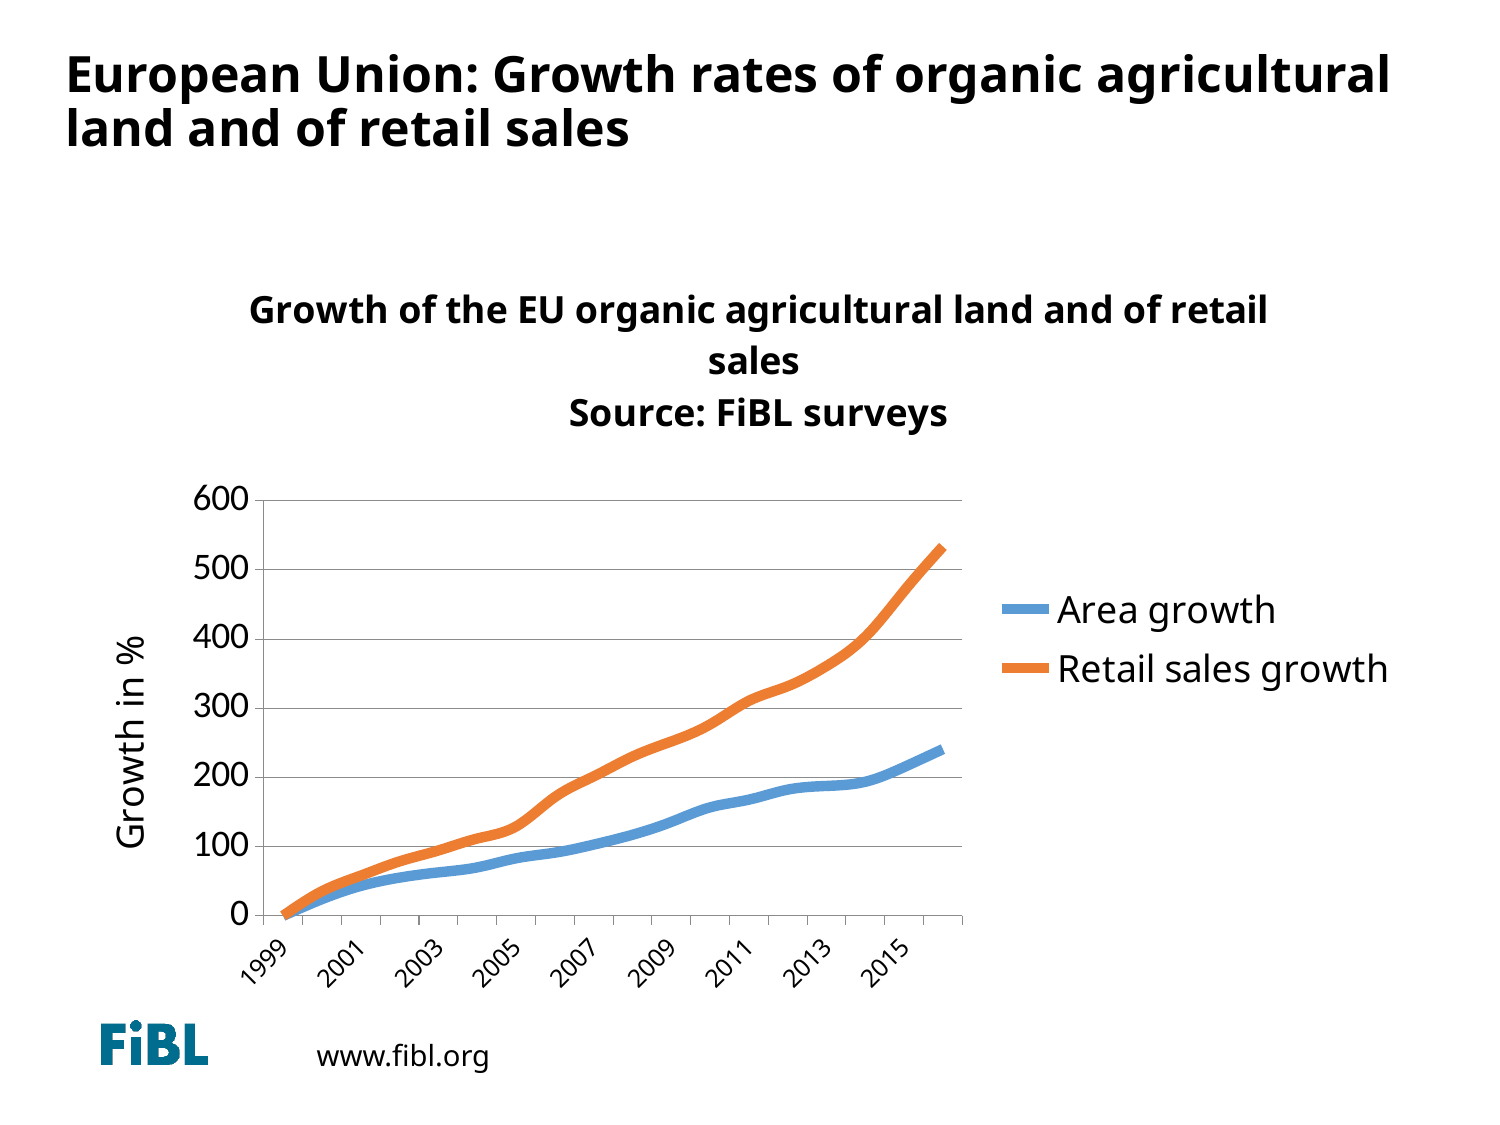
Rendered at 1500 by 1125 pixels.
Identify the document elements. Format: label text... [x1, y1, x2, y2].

title European Union: Growth rates of organic agricultural land and of retail sales [64, 49, 1415, 238]
chart [64, 267, 1415, 1010]
picture [159, 1032, 165, 1039]
picture [101, 1020, 208, 1065]
picture [159, 1049, 168, 1056]
